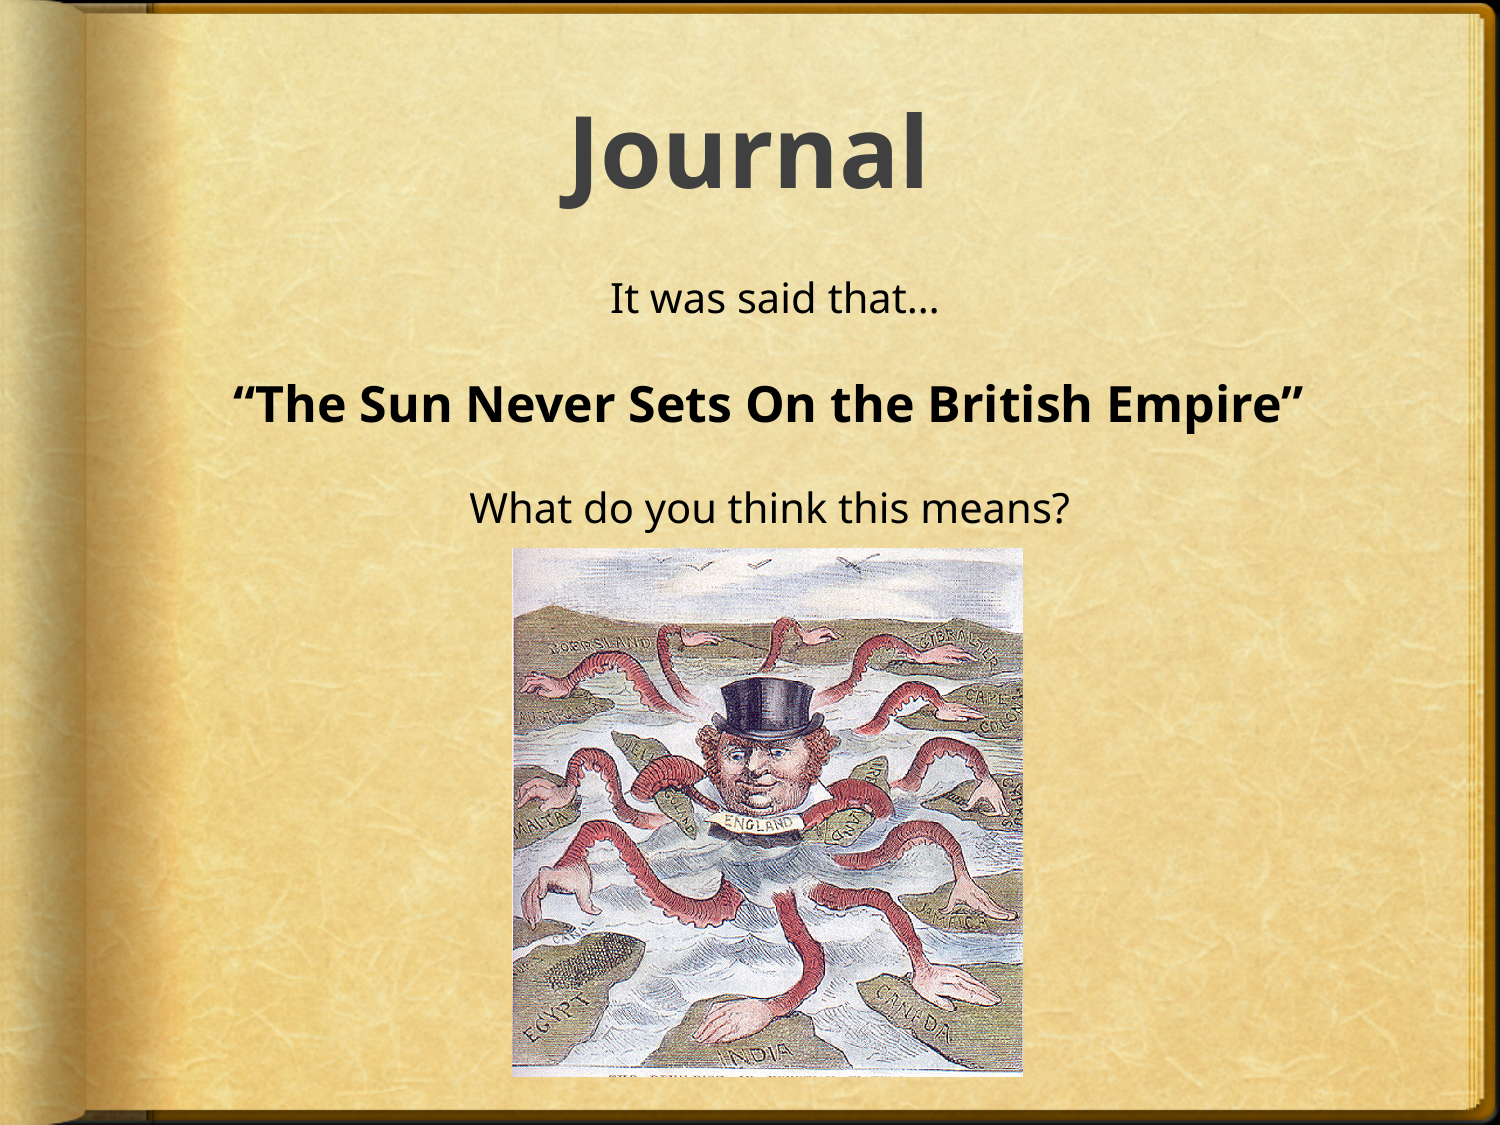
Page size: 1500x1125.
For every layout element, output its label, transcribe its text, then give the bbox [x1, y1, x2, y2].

title Journal [178, 45, 1372, 264]
text_box It was said that… “The Sun Never Sets On the British Empire” What do you think this means? [178, 264, 1372, 540]
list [511, 547, 1024, 1078]
picture [0, 0, 1500, 1125]
